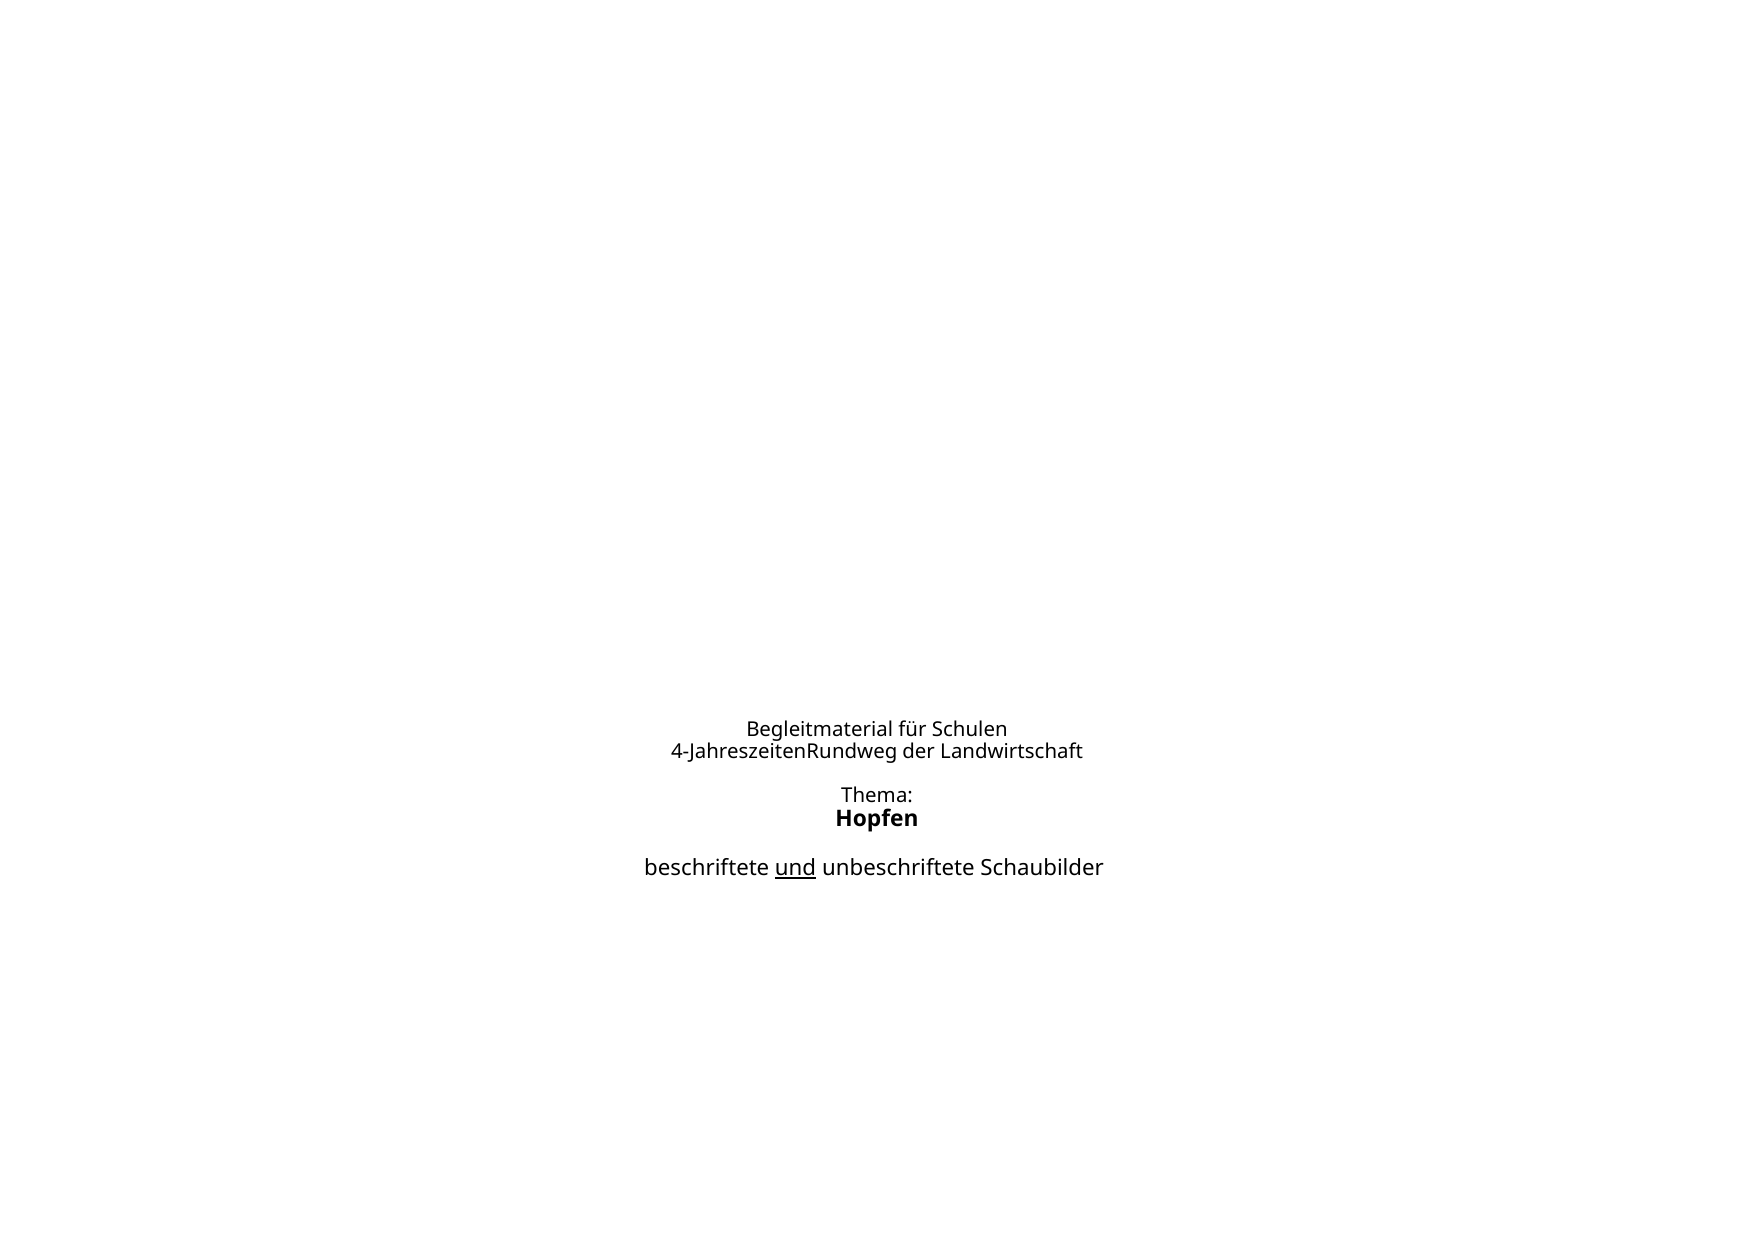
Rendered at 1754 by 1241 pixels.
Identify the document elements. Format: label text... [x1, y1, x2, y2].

title Begleitmaterial für Schulen 4-JahreszeitenRundweg der Landwirtschaft Thema: Hopfen beschriftete und unbeschriftete Schaubilder [219, 710, 1535, 902]
